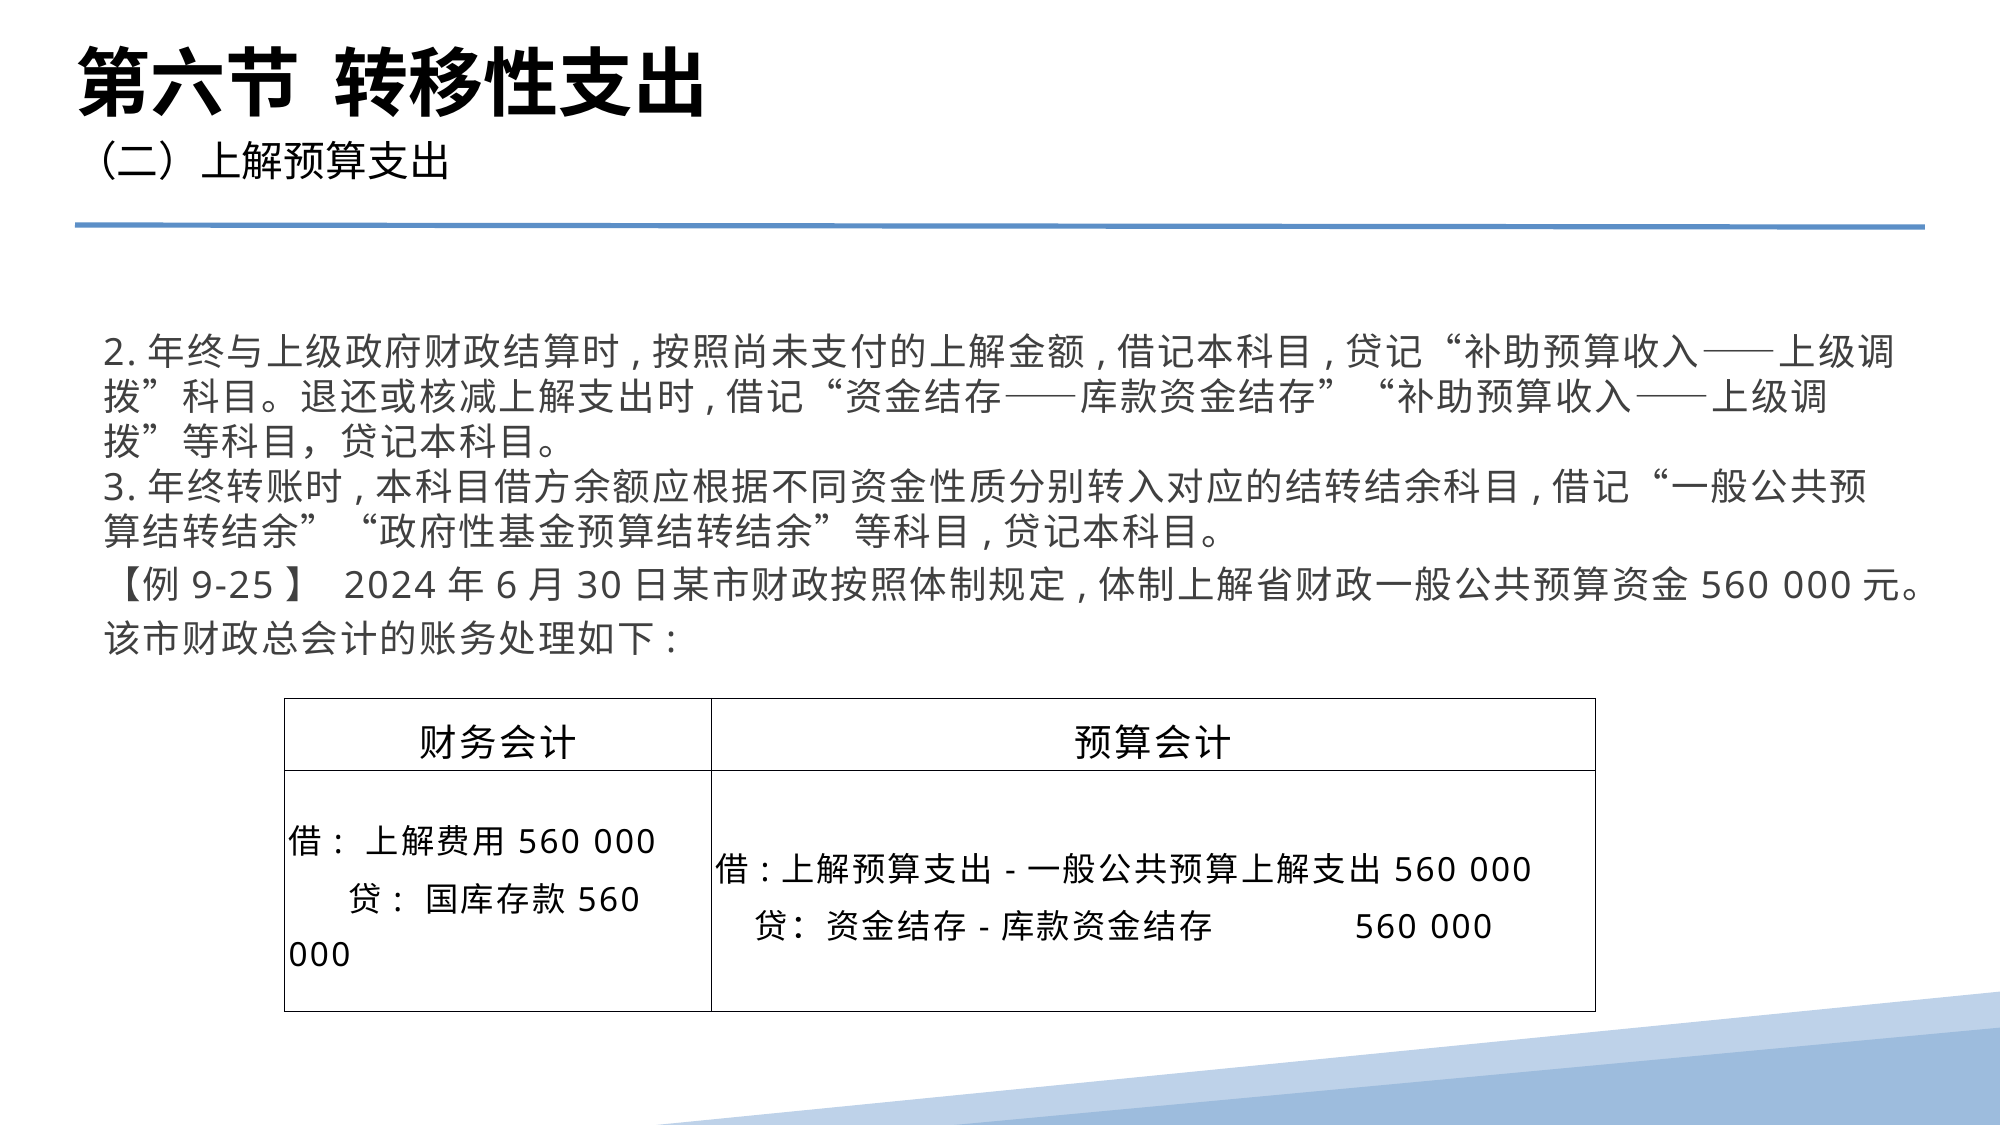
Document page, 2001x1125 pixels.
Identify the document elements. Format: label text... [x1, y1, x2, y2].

text_box 第六节 转移性支出 [75, 24, 1925, 124]
table_cell 借: 上解费用560 000 贷: 国库存款560 000 [285, 771, 711, 1011]
table_cell 借:上解预算支出-一般公共预算上解支出560 000 贷：资金结存-库款资金结存 560 000 [712, 771, 1595, 991]
text_box （二）上解预算支出 [75, 124, 1925, 200]
table_header 财务会计 [285, 699, 711, 770]
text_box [656, 991, 2000, 1125]
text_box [74, 224, 1925, 228]
table_header 预算会计 [712, 699, 1595, 770]
text_box 2.年终与上级政府财政结算时,按照尚未支付的上解金额,借记本科目,贷记“补助预算收入——上级调拨”科目。退还或核减上解支出时,借记“资金结存——库款资金结存”“补助预算收入——上级调拨”等科目，贷记本科目。 3.年终转账时,本科目借方余额应根据不同资金性质分别转入对应的结转结余科目,借记“一般公共预算结转结余”“政府性基金预算结转结余”等科目,贷记本科目。 【例9-25】 2024年6月30日某市财政按照体制规定,体制上解省财政一般公共预算资金560 000元。该市财政总会计的账务处理如下: [92, 244, 1915, 699]
